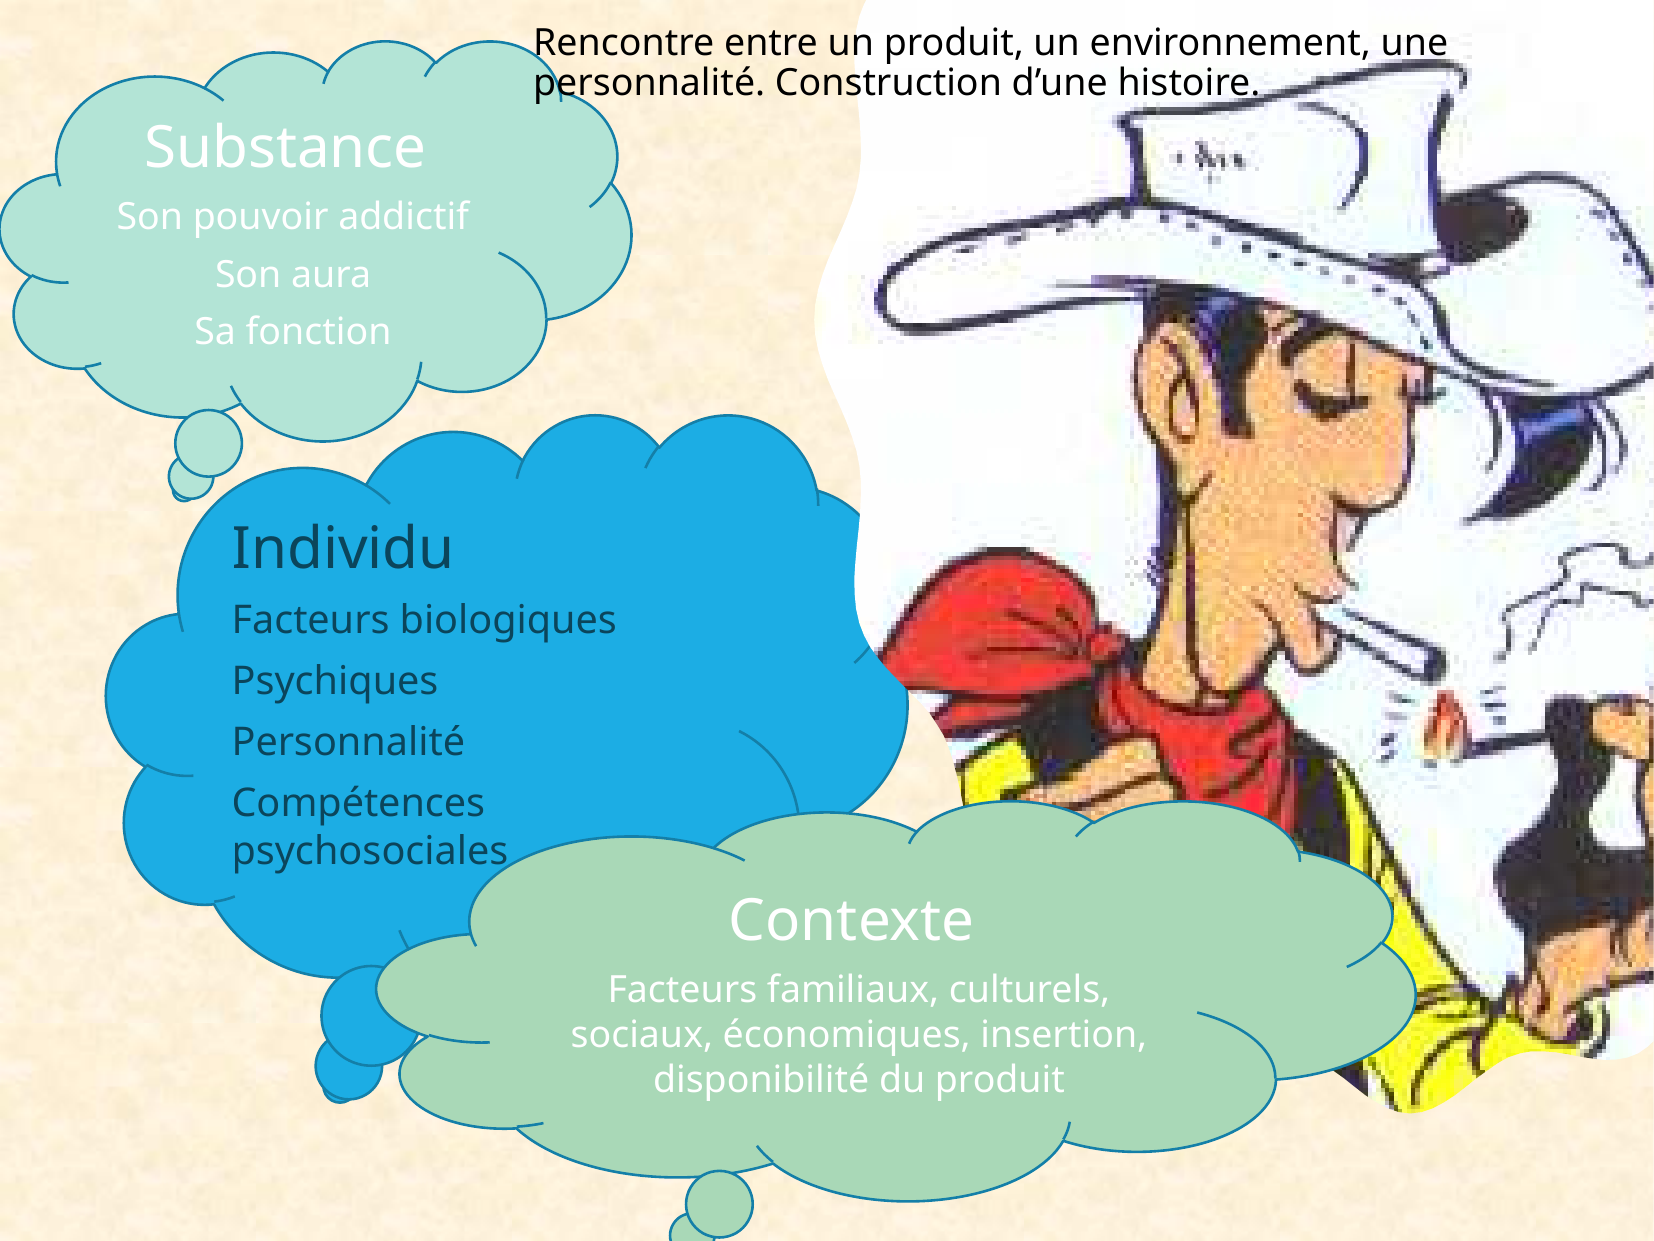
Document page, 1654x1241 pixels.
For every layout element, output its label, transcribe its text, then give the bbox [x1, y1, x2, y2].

text_box Individu Facteurs biologiques Psychiques Personnalité Compétences psychosociales [104, 413, 807, 1104]
text_box Contexte Facteurs familiaux, culturels, sociaux, économiques, insertion, disponibilité du produit [374, 811, 1252, 1241]
text_box Substance Son pouvoir addictif Son aura Sa fonction [0, 40, 633, 503]
text_box Rencontre entre un produit, un environnement, une personnalité. Construction d’une histoire. [484, 15, 807, 112]
picture [0, 0, 1654, 1241]
